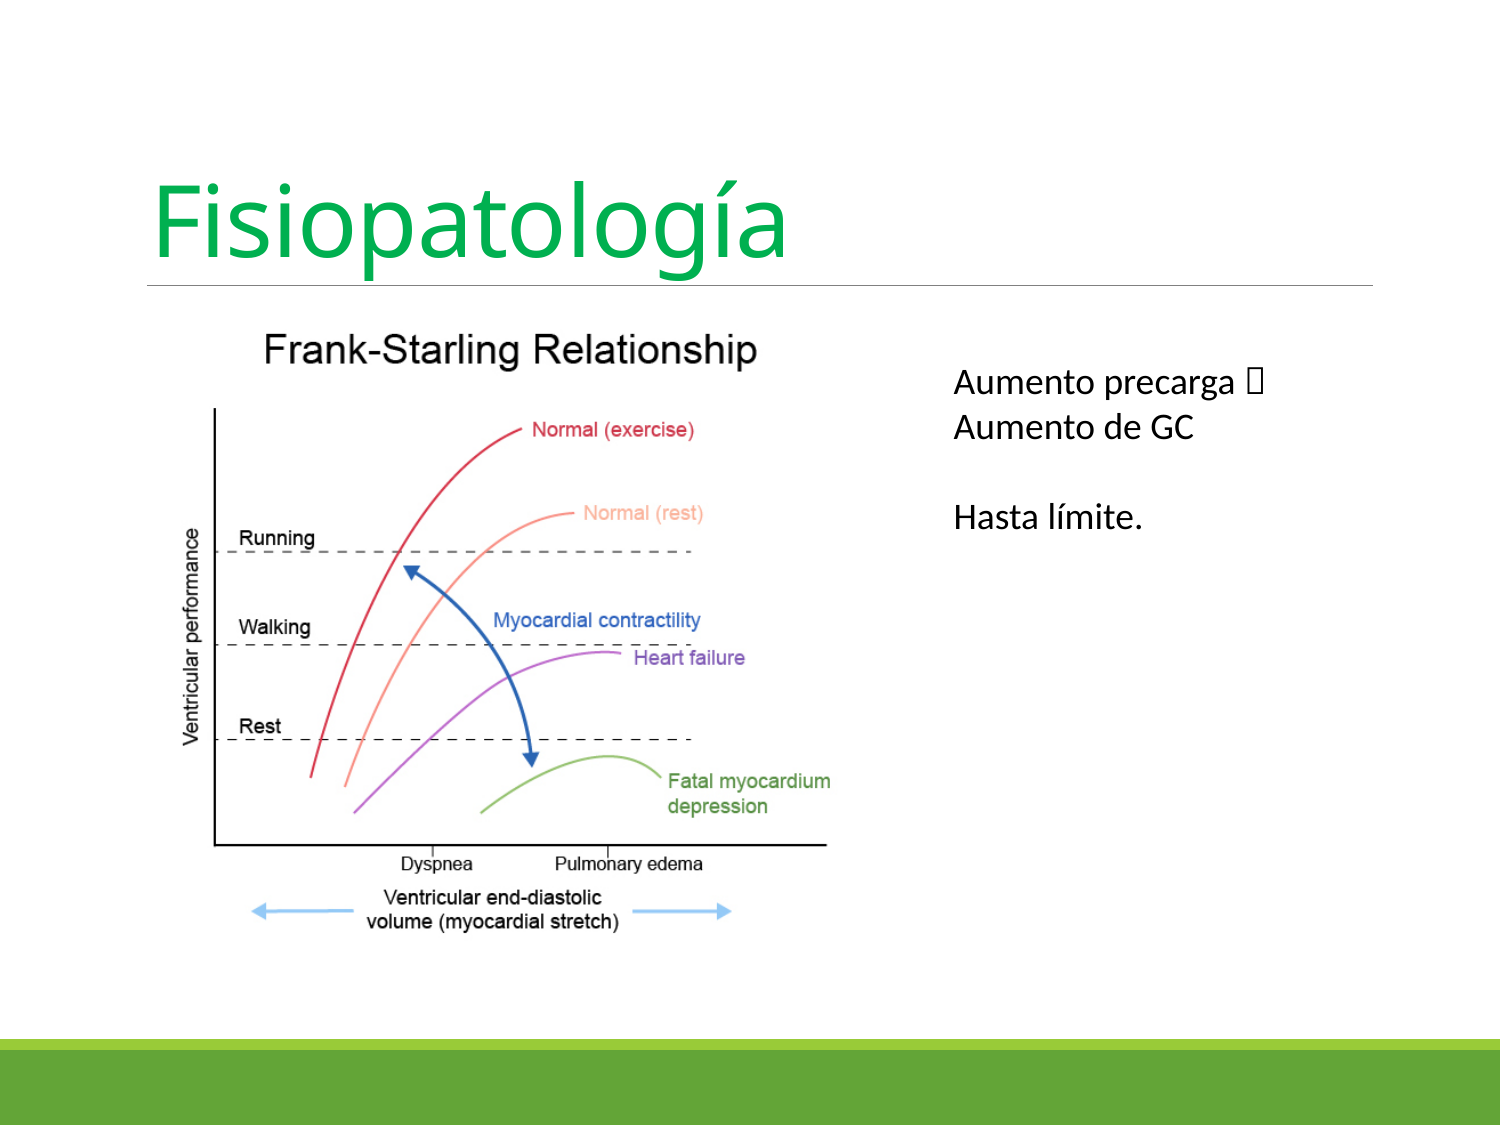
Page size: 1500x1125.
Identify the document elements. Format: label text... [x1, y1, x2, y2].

title Fisiopatología [135, 47, 1373, 285]
picture [134, 302, 887, 941]
text_box Aumento precarga  Aumento de GC Hasta límite. [938, 349, 1306, 545]
